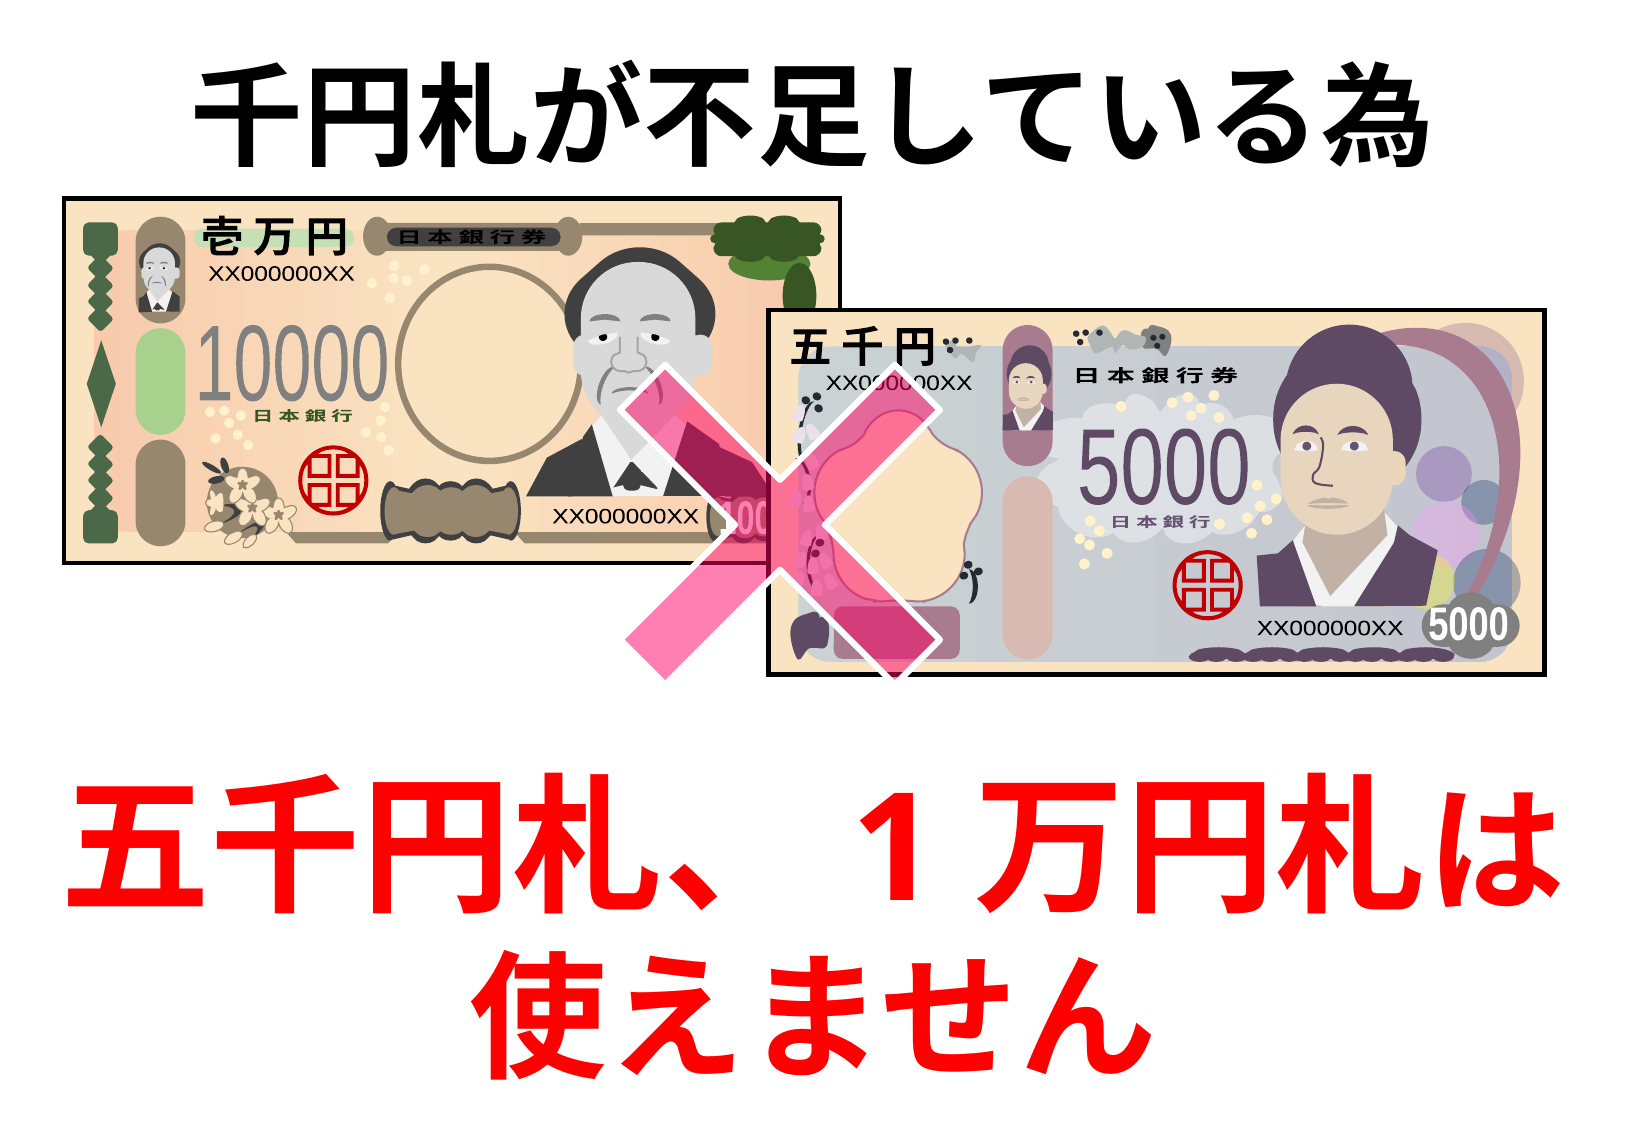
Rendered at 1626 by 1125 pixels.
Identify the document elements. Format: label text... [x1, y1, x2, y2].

text_box 千円札が不足している為 [18, 38, 1608, 188]
text_box [617, 573, 762, 687]
text_box 五千円札、1万円札は 使えません [18, 742, 1608, 1103]
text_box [767, 309, 1545, 675]
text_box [63, 198, 841, 564]
text_box [890, 683, 900, 687]
